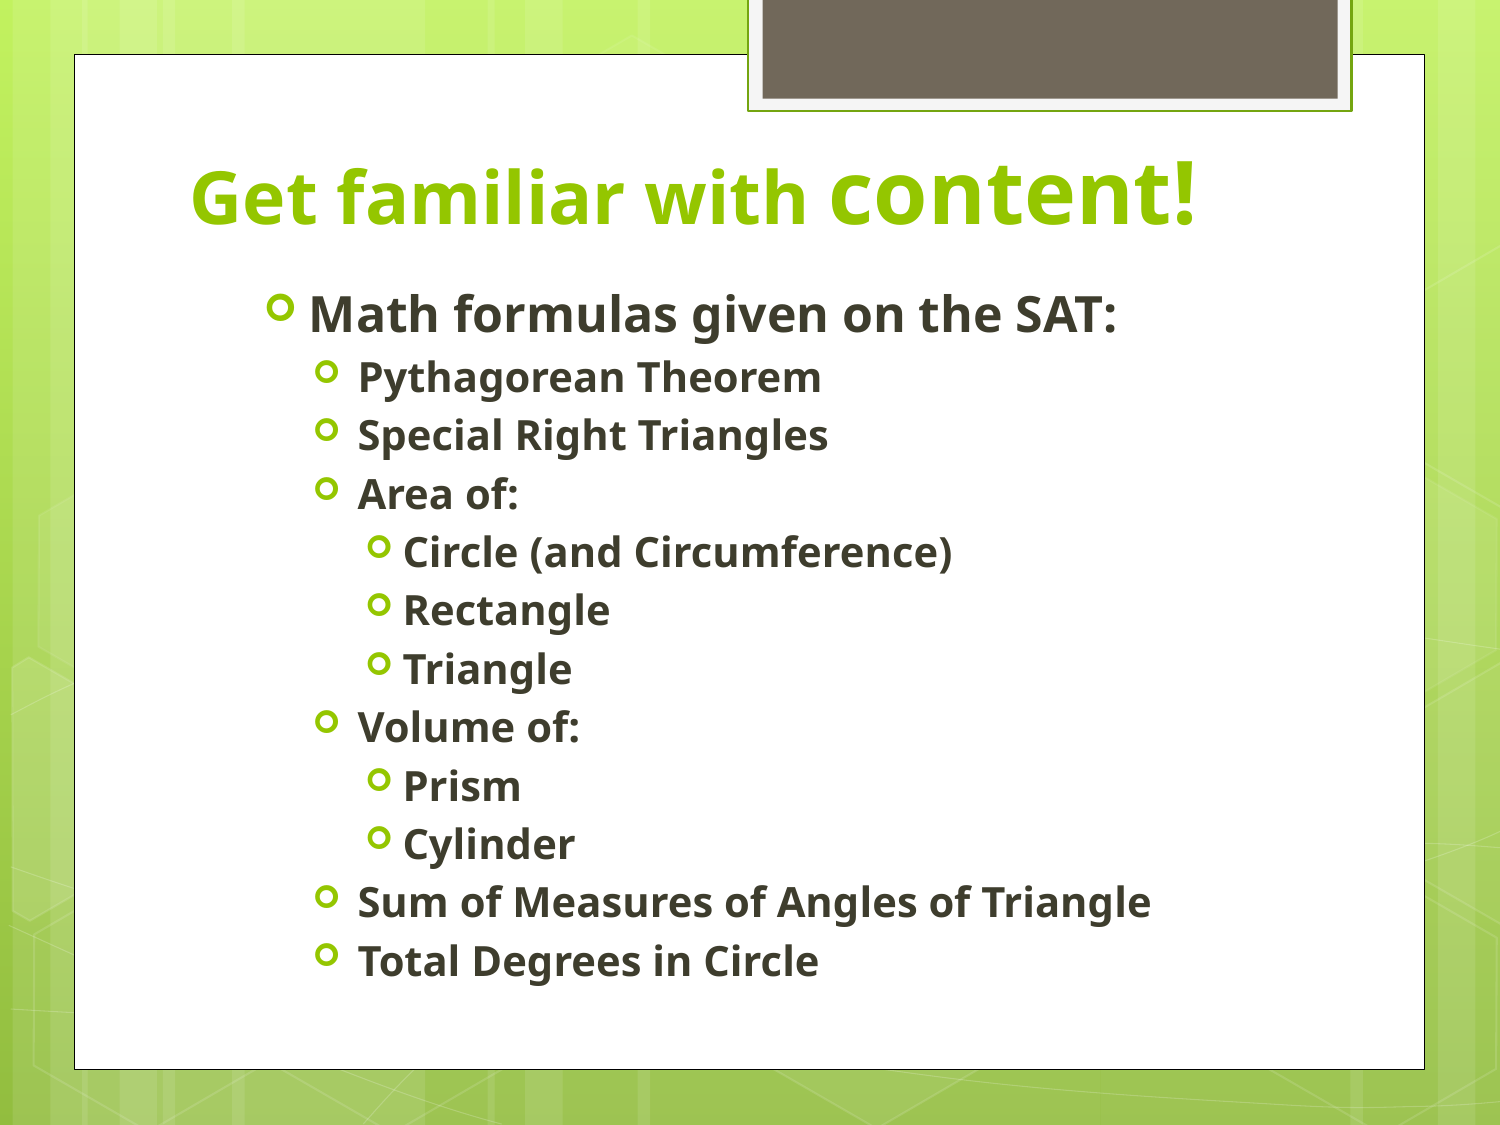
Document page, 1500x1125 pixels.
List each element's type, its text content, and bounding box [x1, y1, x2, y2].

title Get familiar with content! [174, 62, 1328, 250]
list Math formulas given on the SAT: Pythagorean Theorem Special Right Triangles Area of: Circle (and Circumference) Rectangle Triangle Volume of: Prism Cylinder Sum of Measures of Angles of Triangle Total Degrees in Circle [237, 275, 1475, 1000]
